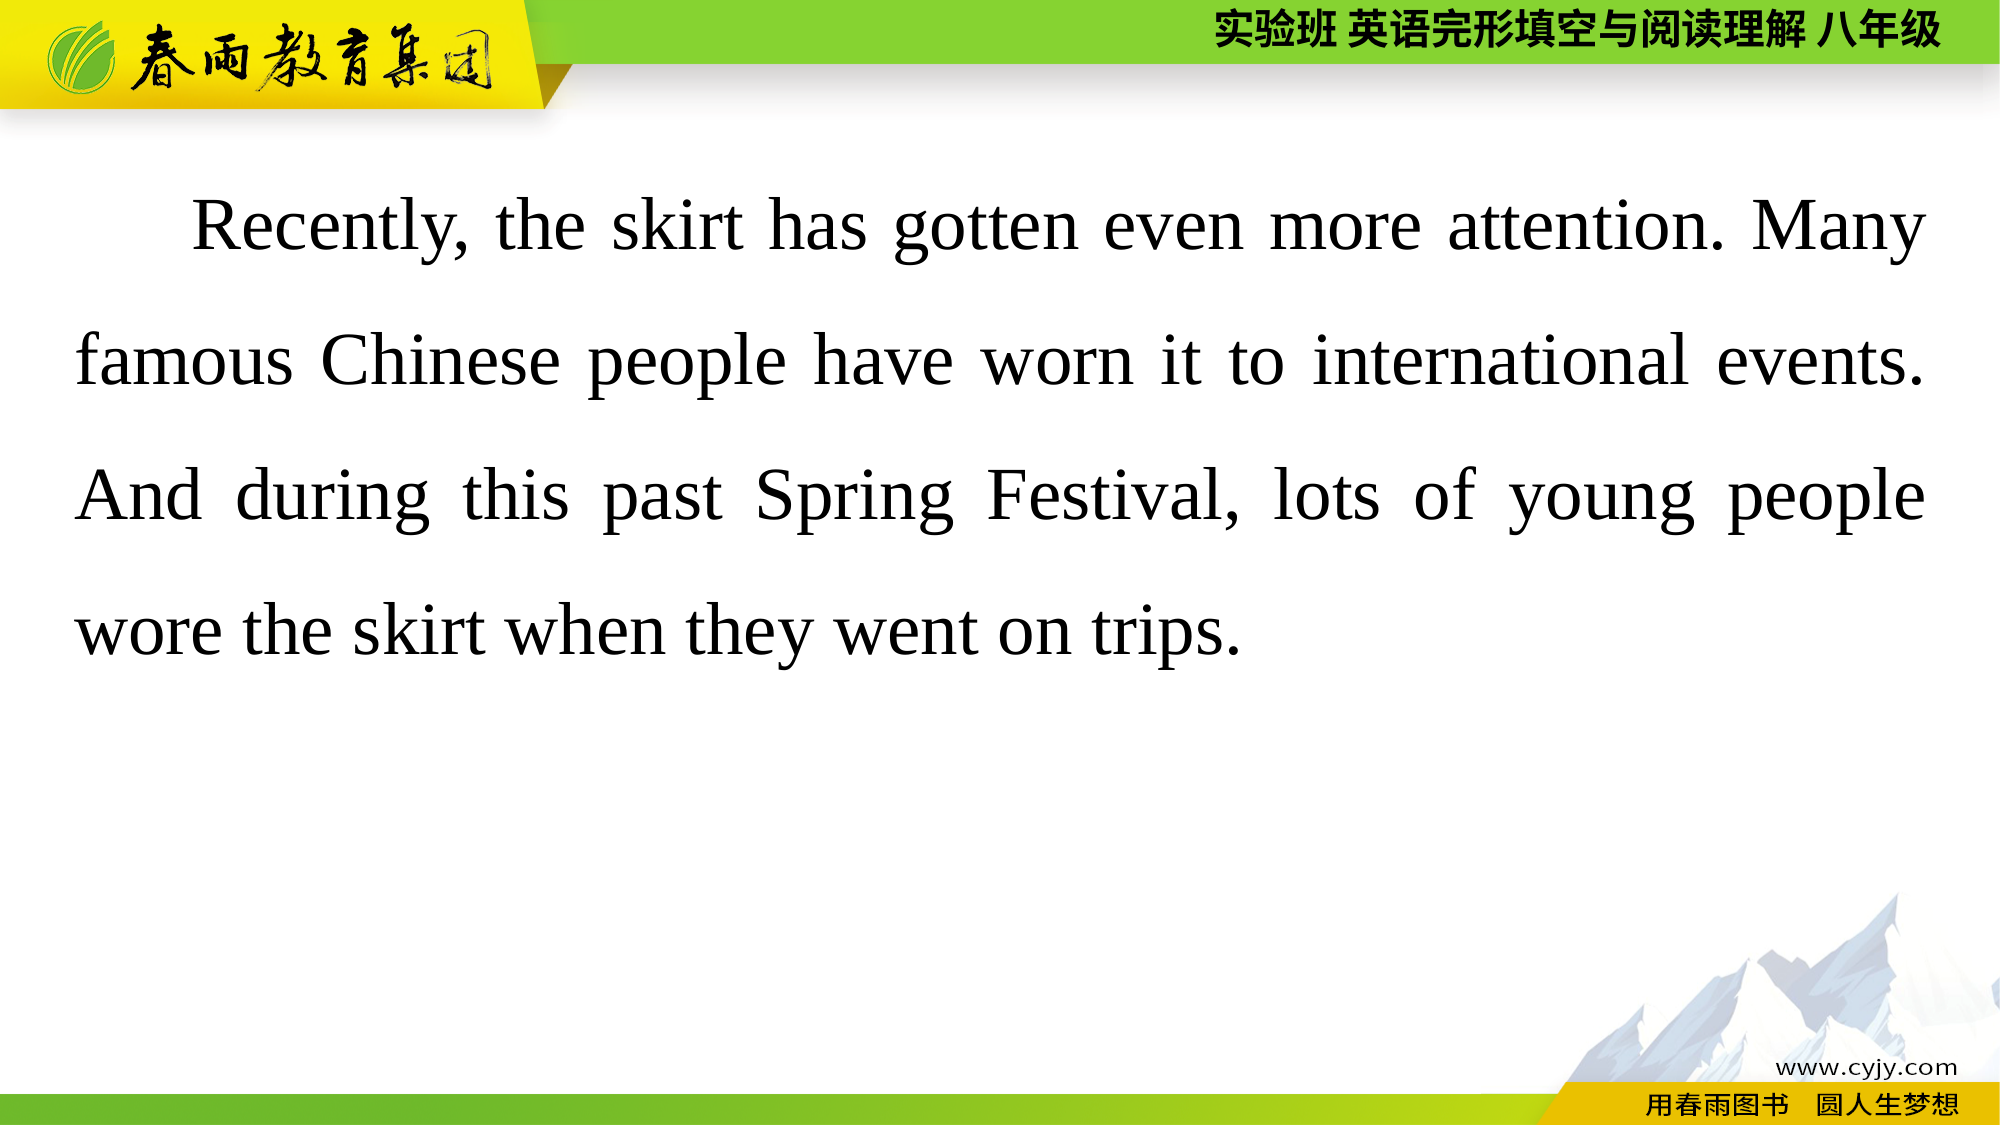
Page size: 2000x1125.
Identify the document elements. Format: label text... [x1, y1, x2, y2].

list Recently, the skirt has gotten even more attention. Many famous Chinese people have worn it to international events. And during this past Spring Festival, lots of young people wore the skirt when they went on trips. [59, 122, 1944, 683]
picture [0, 0, 2000, 1125]
